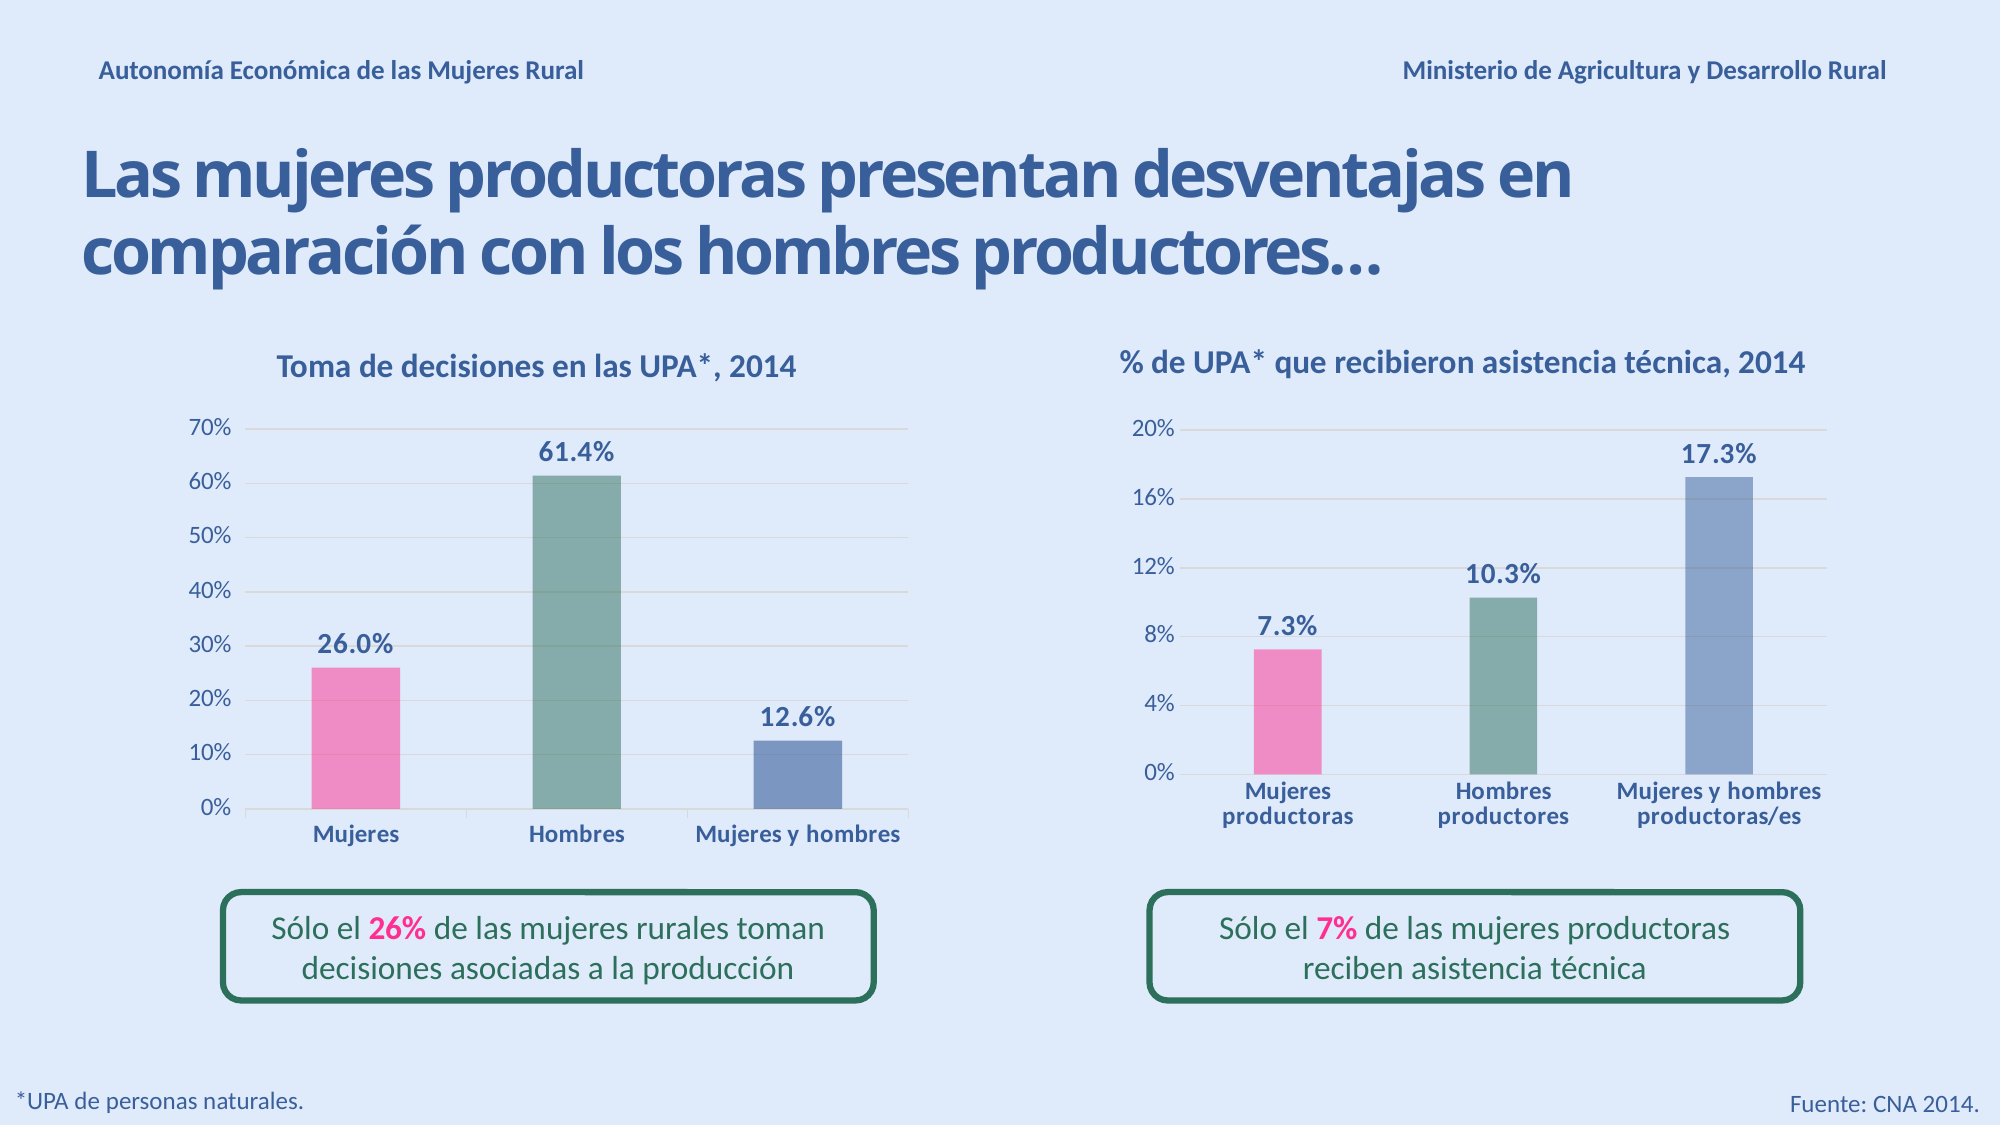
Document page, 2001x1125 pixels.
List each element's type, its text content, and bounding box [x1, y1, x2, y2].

text_box Fuente: CNA 2014. [1775, 1080, 2000, 1125]
text_box Sólo el 7% de las mujeres productoras reciben asistencia técnica [1148, 891, 1802, 1002]
text_box % de UPA* que recibieron asistencia técnica, 2014 [1043, 333, 1883, 388]
text_box Ministerio de Agricultura y Desarrollo Rural [1387, 44, 1902, 93]
text_box Sólo el 26% de las mujeres rurales toman decisiones asociadas a la producción [221, 891, 875, 1002]
chart [173, 407, 924, 858]
text_box Toma de decisiones en las UPA*, 2014 [117, 336, 957, 392]
text_box Autonomía Económica de las Mujeres Rural [83, 44, 635, 93]
text_box Las mujeres productoras presentan desventajas en comparación con los hombres productores… [66, 125, 1890, 295]
text_box *UPA de personas naturales. [0, 1077, 360, 1122]
chart [1099, 404, 1850, 855]
